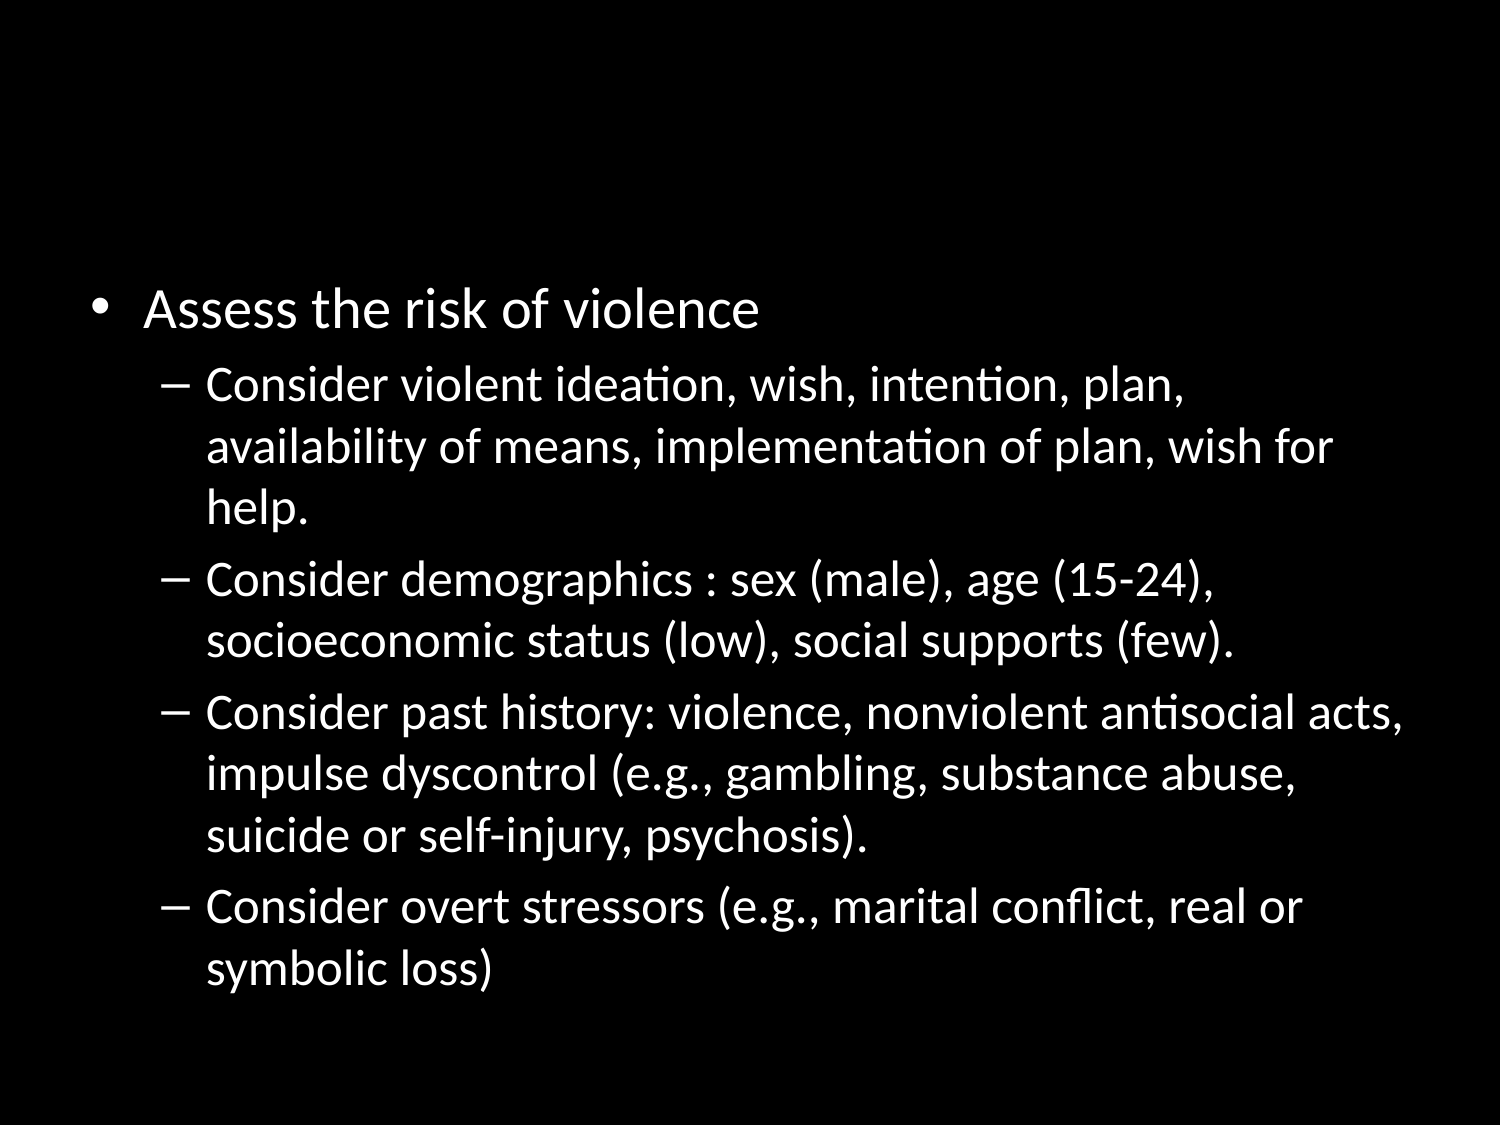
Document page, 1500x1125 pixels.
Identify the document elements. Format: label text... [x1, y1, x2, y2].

list Assess the risk of violence Consider violent ideation, wish, intention, plan, availability of means, implementation of plan, wish for help. Consider demographics : sex (male), age (15-24), socioeconomic status (low), social supports (few). Consider past history: violence, nonviolent antisocial acts, impulse dyscontrol (e.g., gambling, substance abuse, suicide or self-injury, psychosis). Consider overt stressors (e.g., marital conflict, real or symbolic loss) [75, 262, 1425, 1005]
